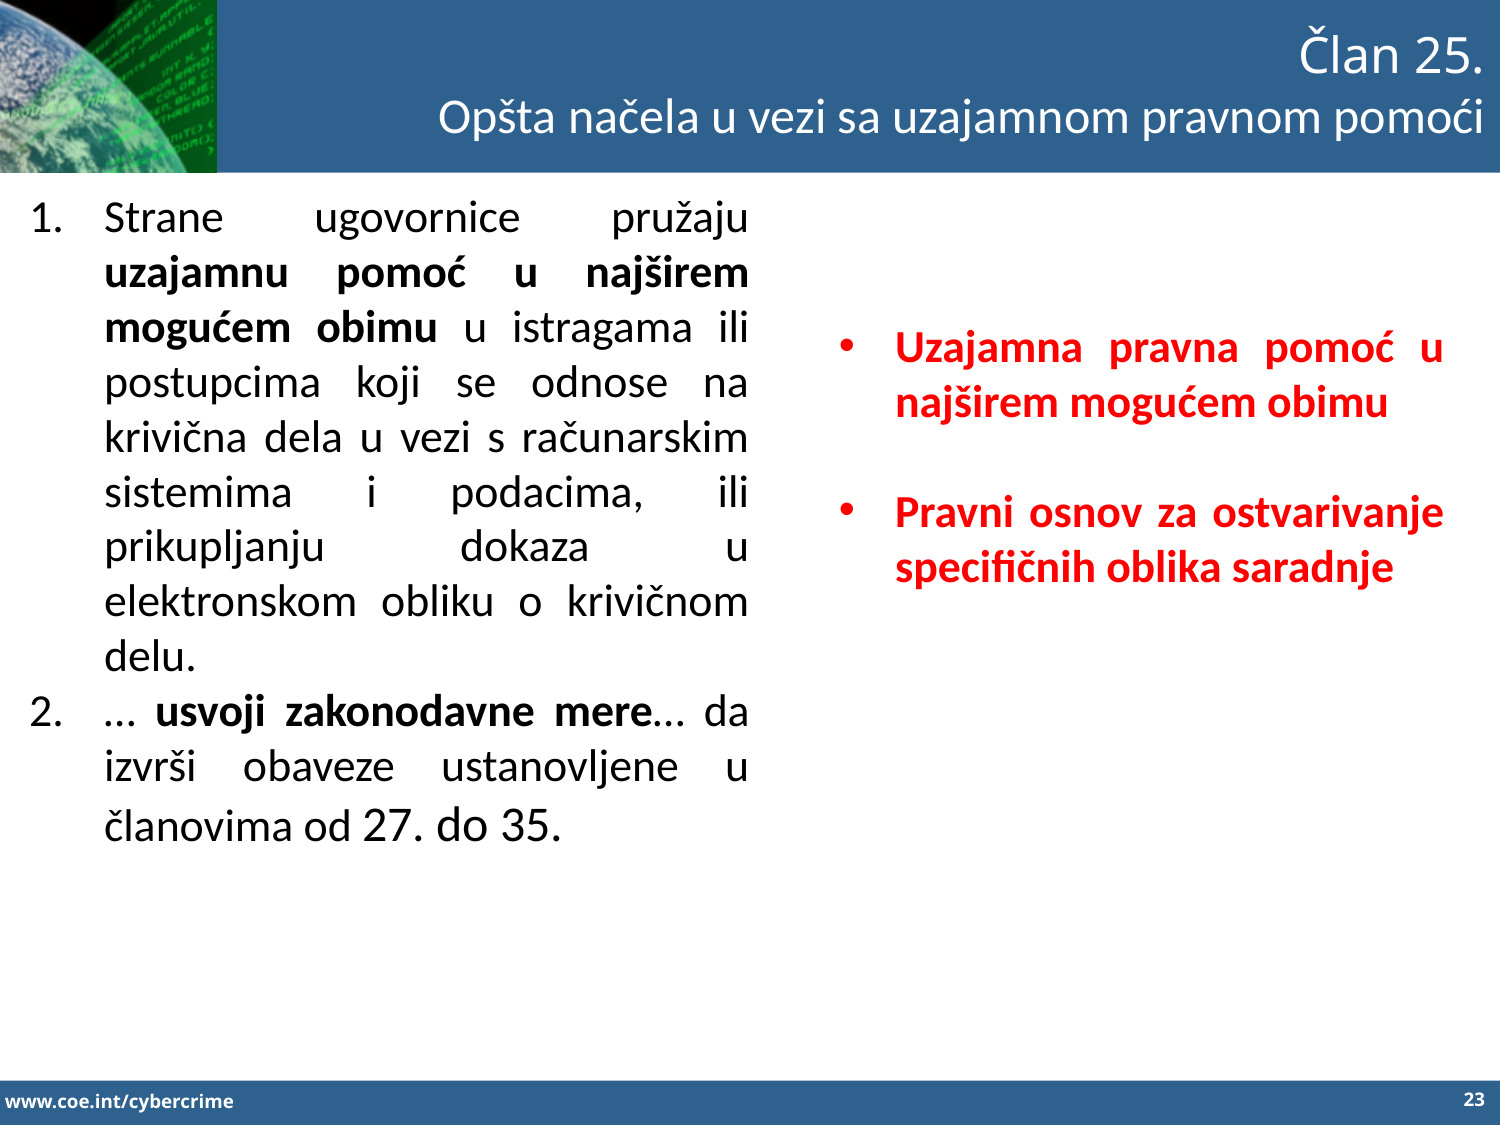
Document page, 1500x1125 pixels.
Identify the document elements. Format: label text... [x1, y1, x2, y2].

slide_number 23 [1149, 1079, 1500, 1125]
text_box Član 25. Opšta načela u vezi sa uzajamnom pravnom pomoći [252, 13, 1500, 166]
picture [0, 1, 217, 173]
text_box Uzajamna pravna pomoć u najširem mogućem obimu Pravni osnov za ostvarivanje specifičnih oblika saradnje [824, 309, 1460, 599]
text_box Strane ugovornice pružaju uzajamnu pomoć u najširem mogućem obimu u istragama ili postupcima koji se odnose na krivična dela u vezi s računarskim sistemima i podacima, ili prikupljanju dokaza u elektronskom obliku o krivičnom delu. … usvoji zakonodavne mere… da izvrši obaveze ustanovljene u članovima od 27. do 35. [14, 178, 765, 914]
